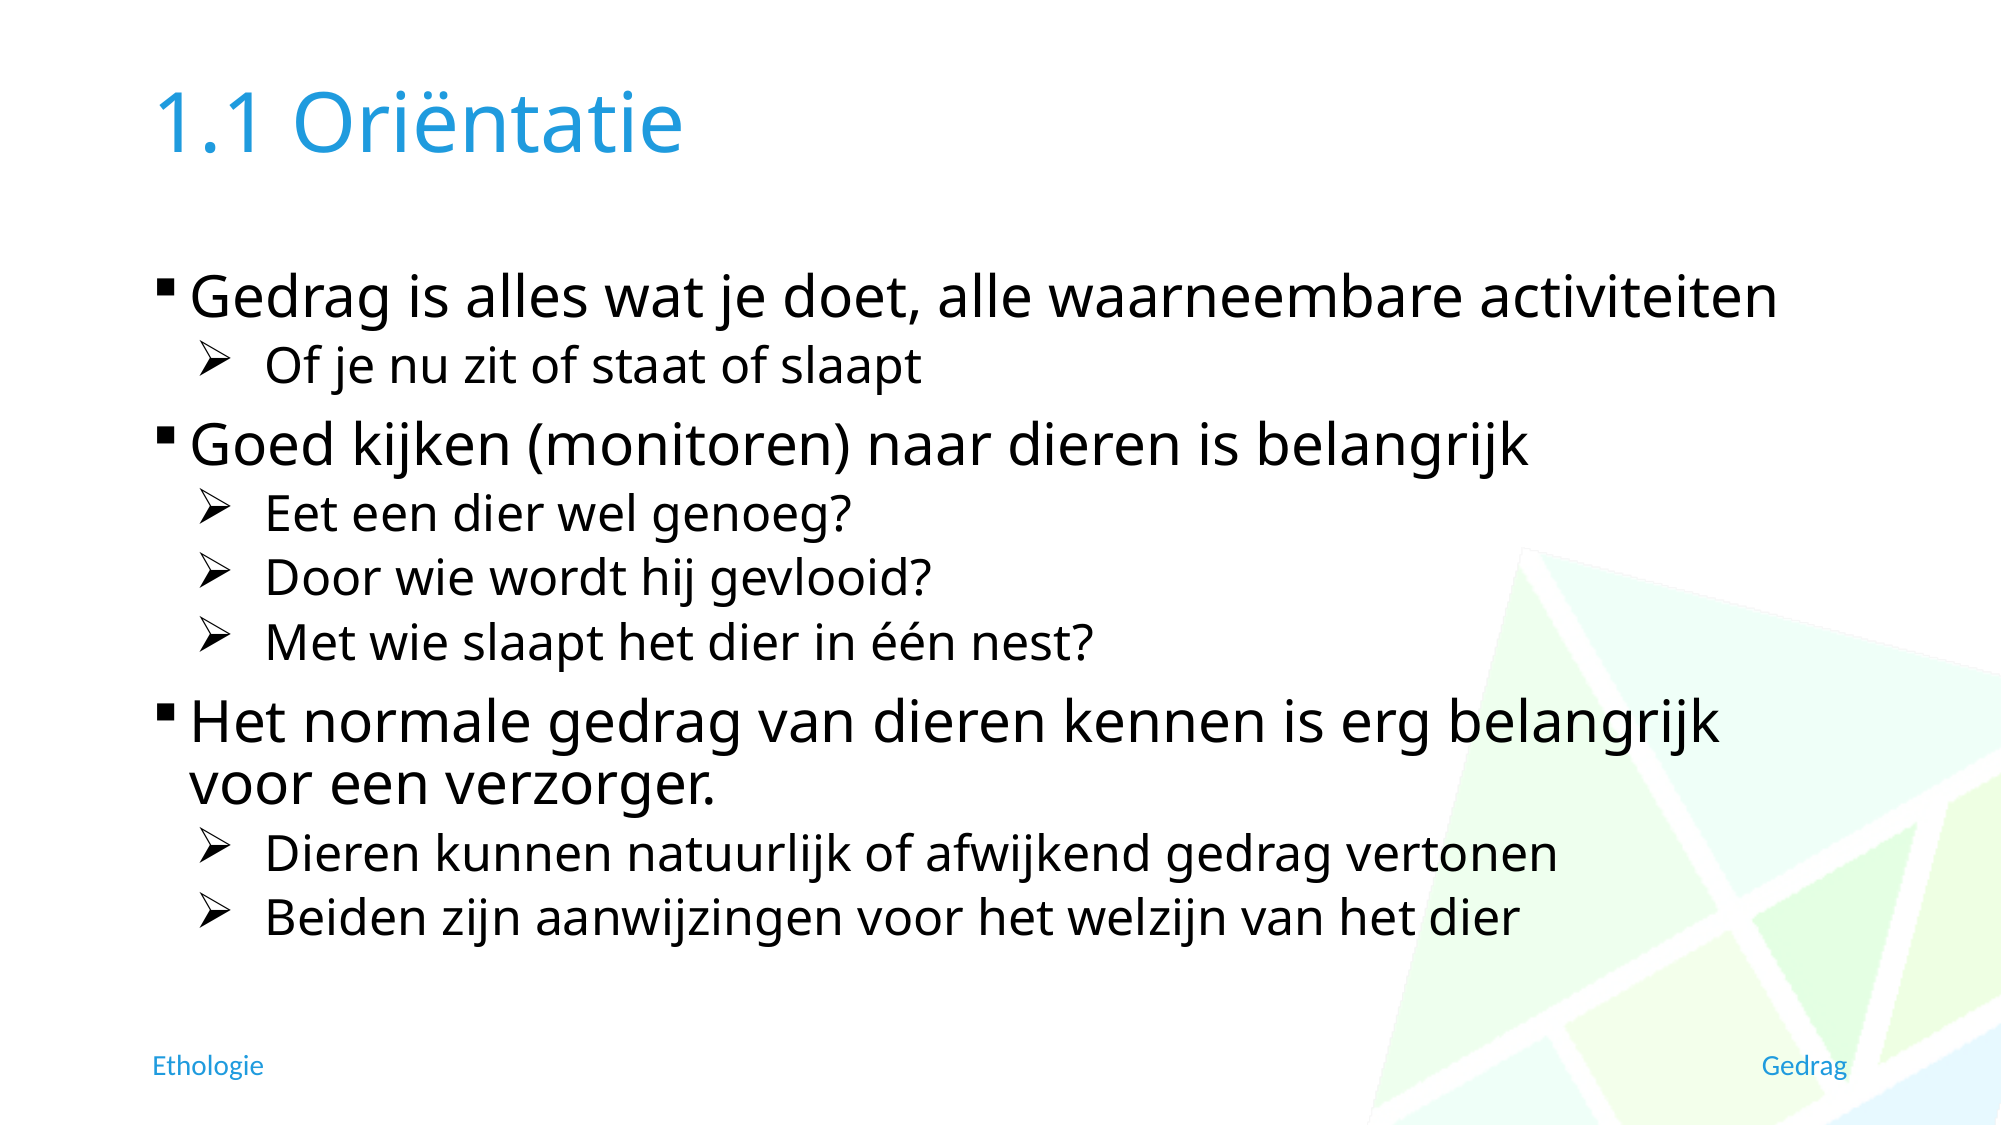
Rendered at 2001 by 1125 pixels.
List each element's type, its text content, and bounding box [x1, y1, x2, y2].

list Gedrag [1412, 1042, 1863, 1103]
list Ethologie [137, 1042, 588, 1103]
list Gedrag is alles wat je doet, alle waarneembare activiteiten Of je nu zit of staat of slaapt Goed kijken (monitoren) naar dieren is belangrijk Eet een dier wel genoeg? Door wie wordt hij gevlooid? Met wie slaapt het dier in één nest? Het normale gedrag van dieren kennen is erg belangrijk voor een verzorger. Dieren kunnen natuurlijk of afwijkend gedrag vertonen Beiden zijn aanwijzingen voor het welzijn van het dier [137, 259, 1863, 1014]
title 1.1 Oriëntatie [137, 59, 1863, 191]
